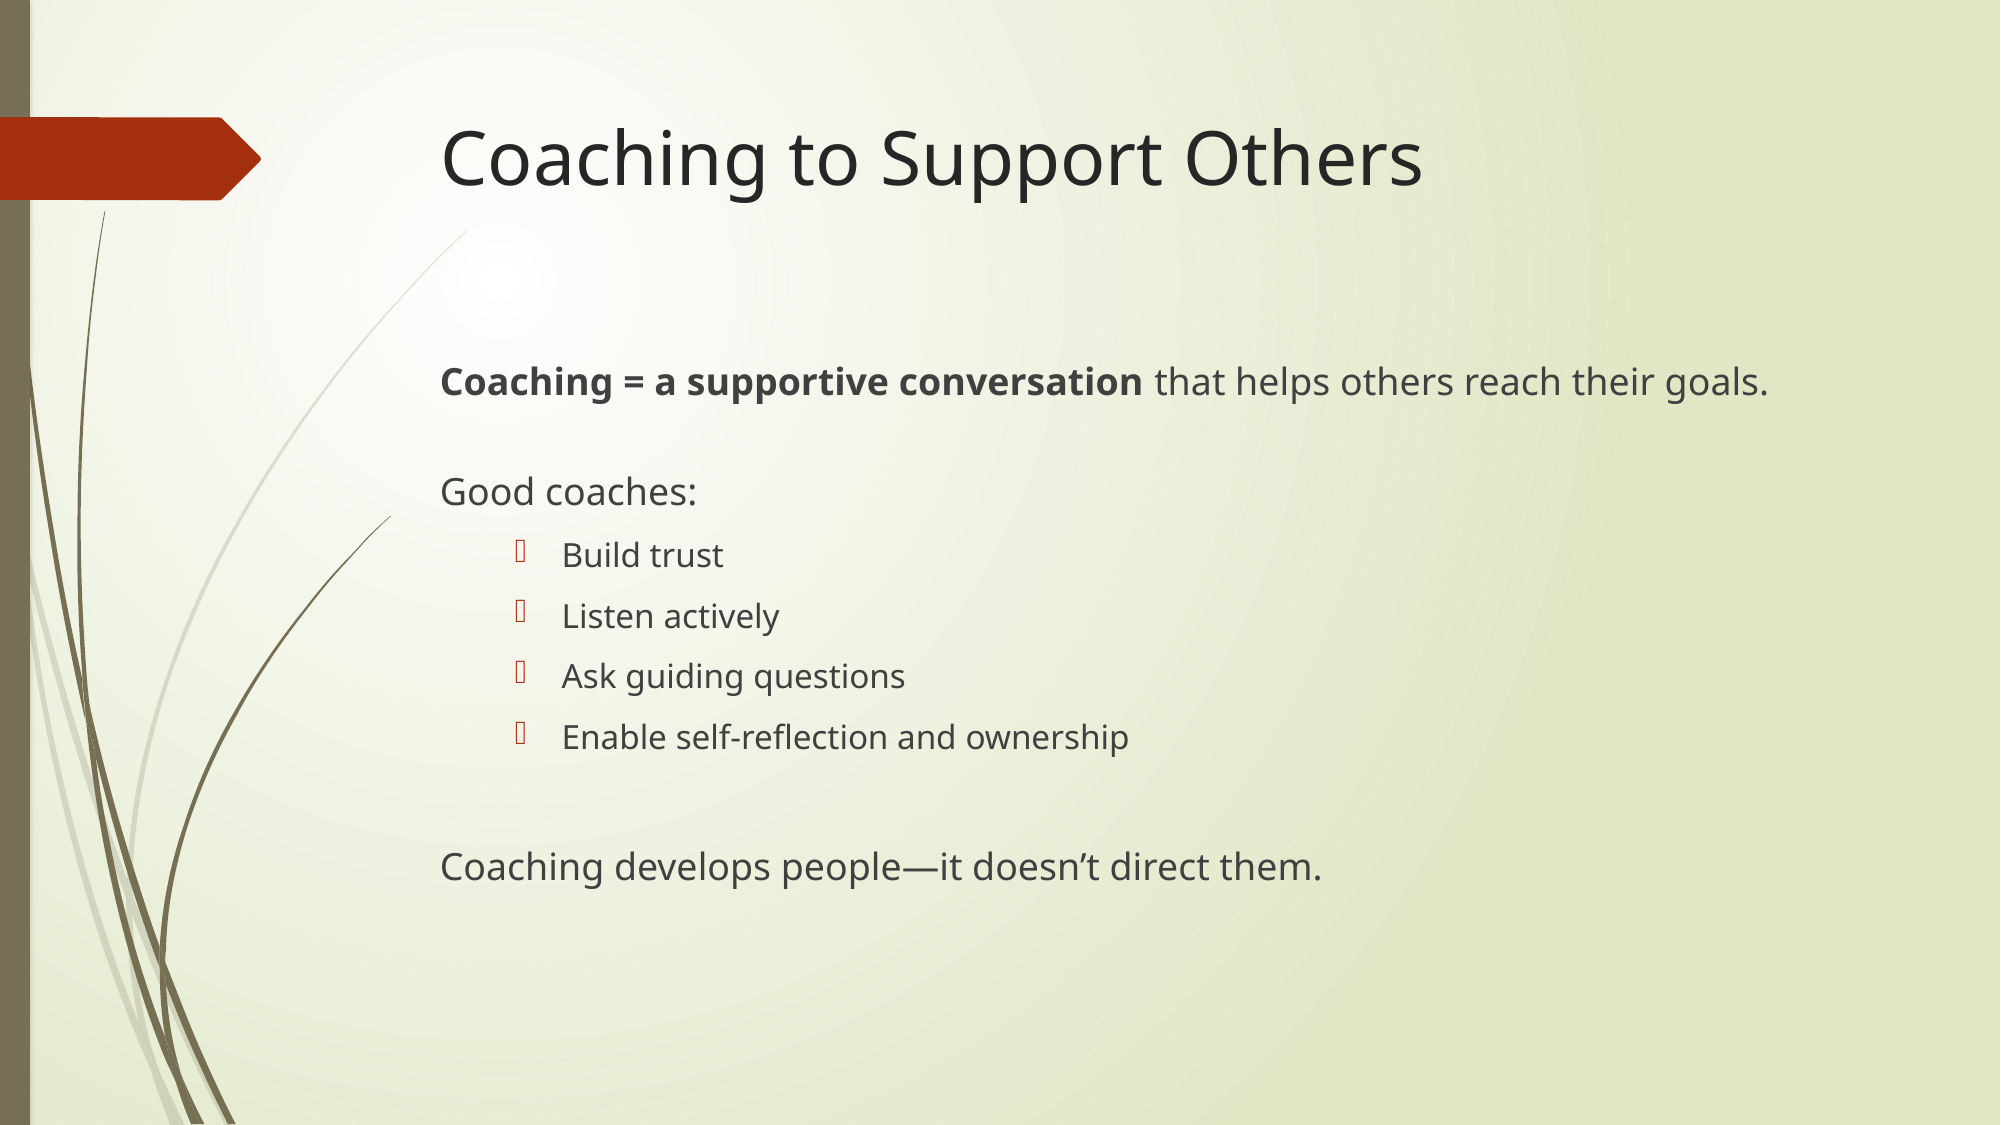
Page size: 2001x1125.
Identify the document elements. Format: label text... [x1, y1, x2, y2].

title Coaching to Support Others [425, 102, 1888, 313]
list Coaching = a supportive conversation that helps others reach their goals. Good coaches: Build trust Listen actively Ask guiding questions Enable self-reflection and ownership Coaching develops people—it doesn’t direct them. [424, 350, 1888, 970]
